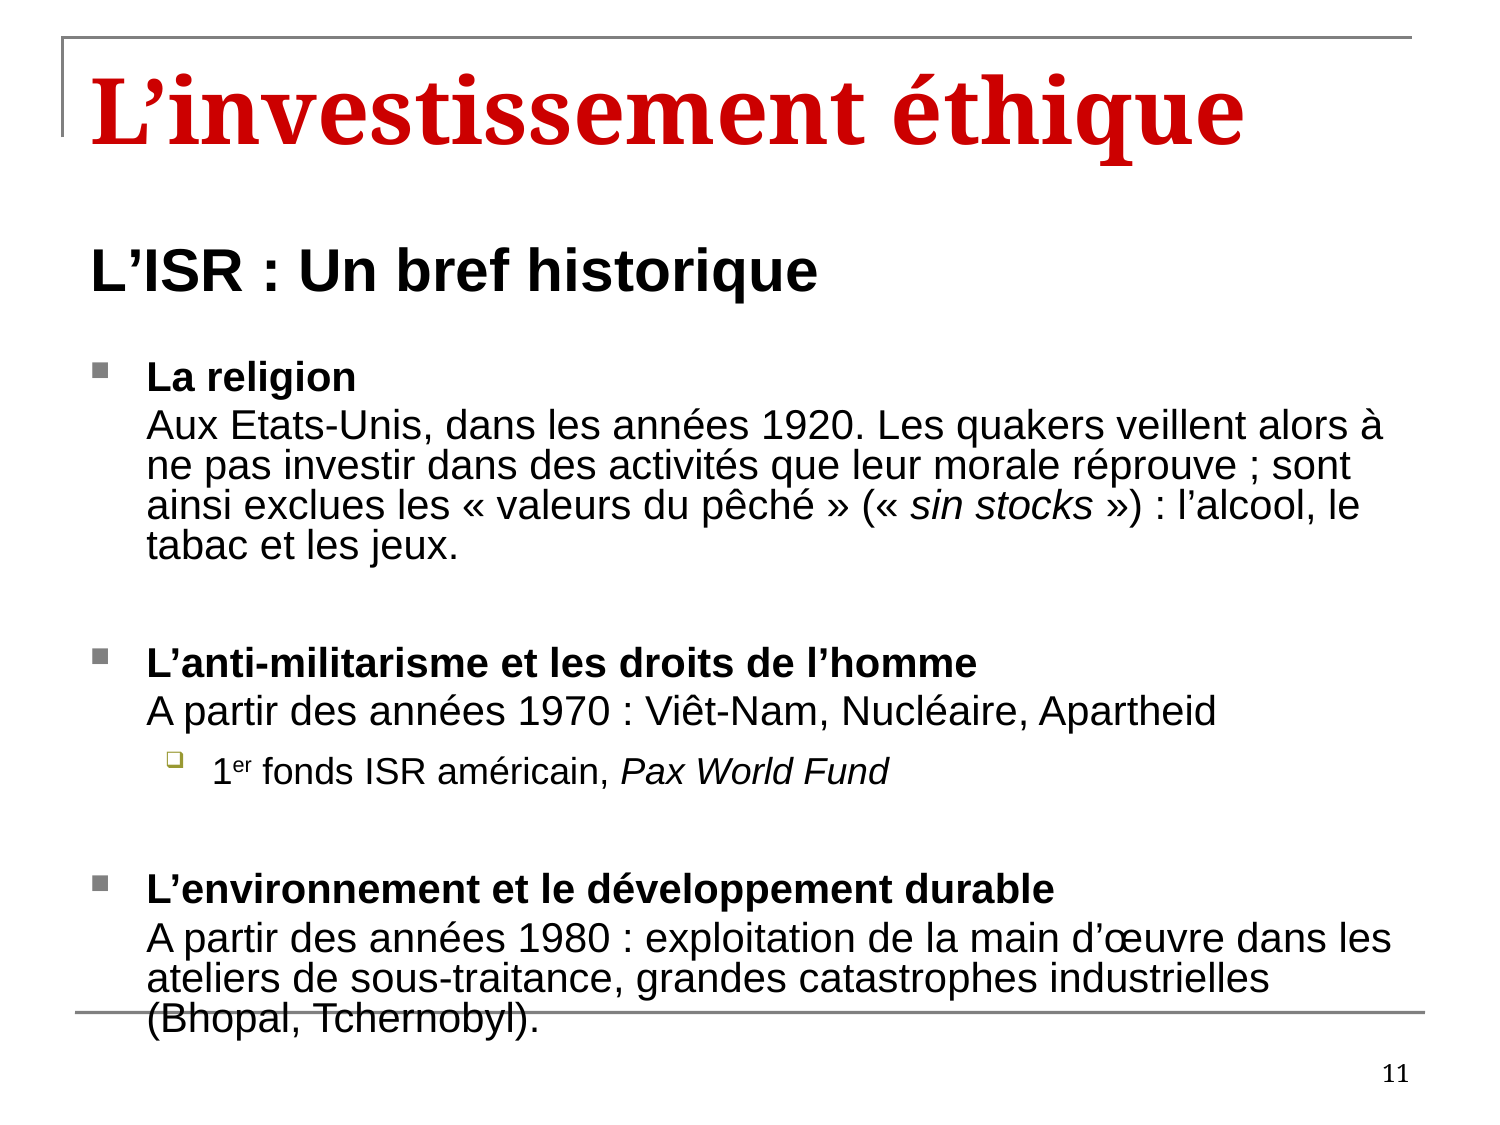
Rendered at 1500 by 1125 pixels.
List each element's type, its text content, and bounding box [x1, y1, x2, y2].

title L’investissement éthique [75, 45, 1425, 233]
list L’ISR : Un bref historique La religion Aux Etats-Unis, dans les années 1920. Les quakers veillent alors à ne pas investir dans des activités que leur morale réprouve ; sont ainsi exclues les « valeurs du pêché » (« sin stocks ») : l’alcool, le tabac et les jeux. L’anti-militarisme et les droits de l’homme A partir des années 1970 : Viêt-Nam, Nucléaire, Apartheid 1er fonds ISR américain, Pax World Fund L’environnement et le développement durable A partir des années 1980 : exploitation de la main d’œuvre dans les ateliers de sous-traitance, grandes catastrophes industrielles (Bhopal, Tchernobyl). [75, 237, 1425, 981]
slide_number 11 [1074, 1024, 1425, 1100]
